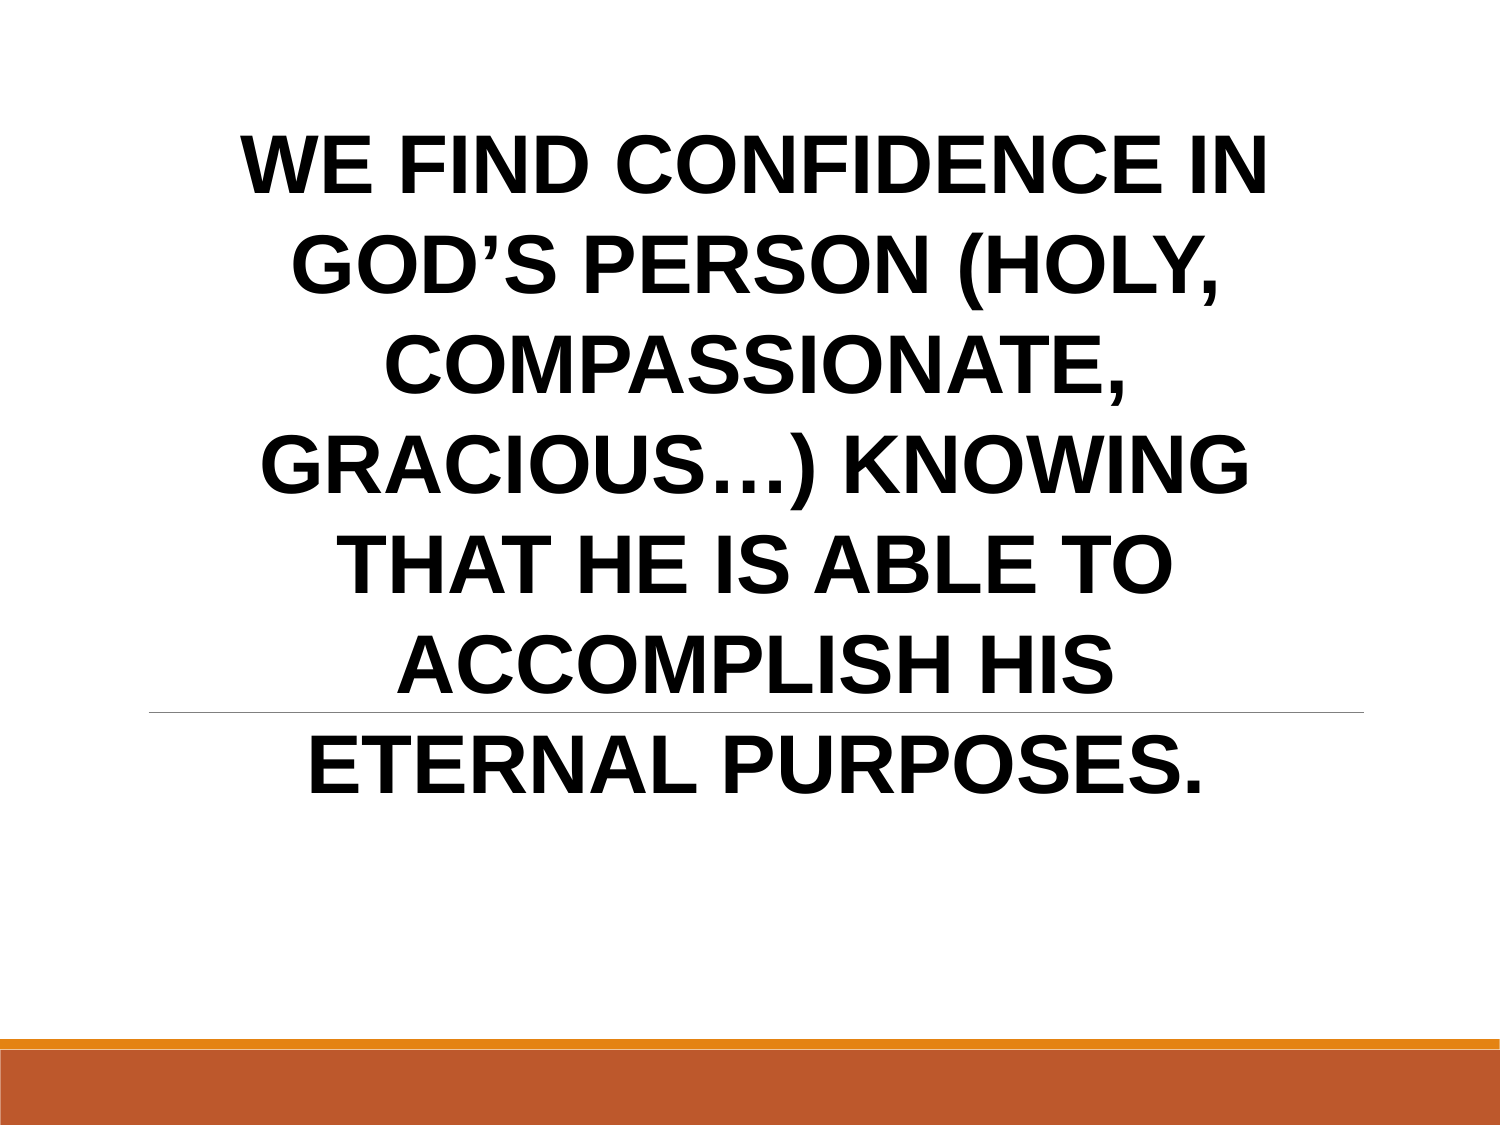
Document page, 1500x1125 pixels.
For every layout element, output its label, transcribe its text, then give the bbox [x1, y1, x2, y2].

text_box WE FIND CONFIDENCE IN GOD’S PERSON (HOLY, COMPASSIONATE, GRACIOUS…) KNOWING THAT HE IS ABLE TO ACCOMPLISH HIS ETERNAL PURPOSES. [174, 102, 1338, 818]
